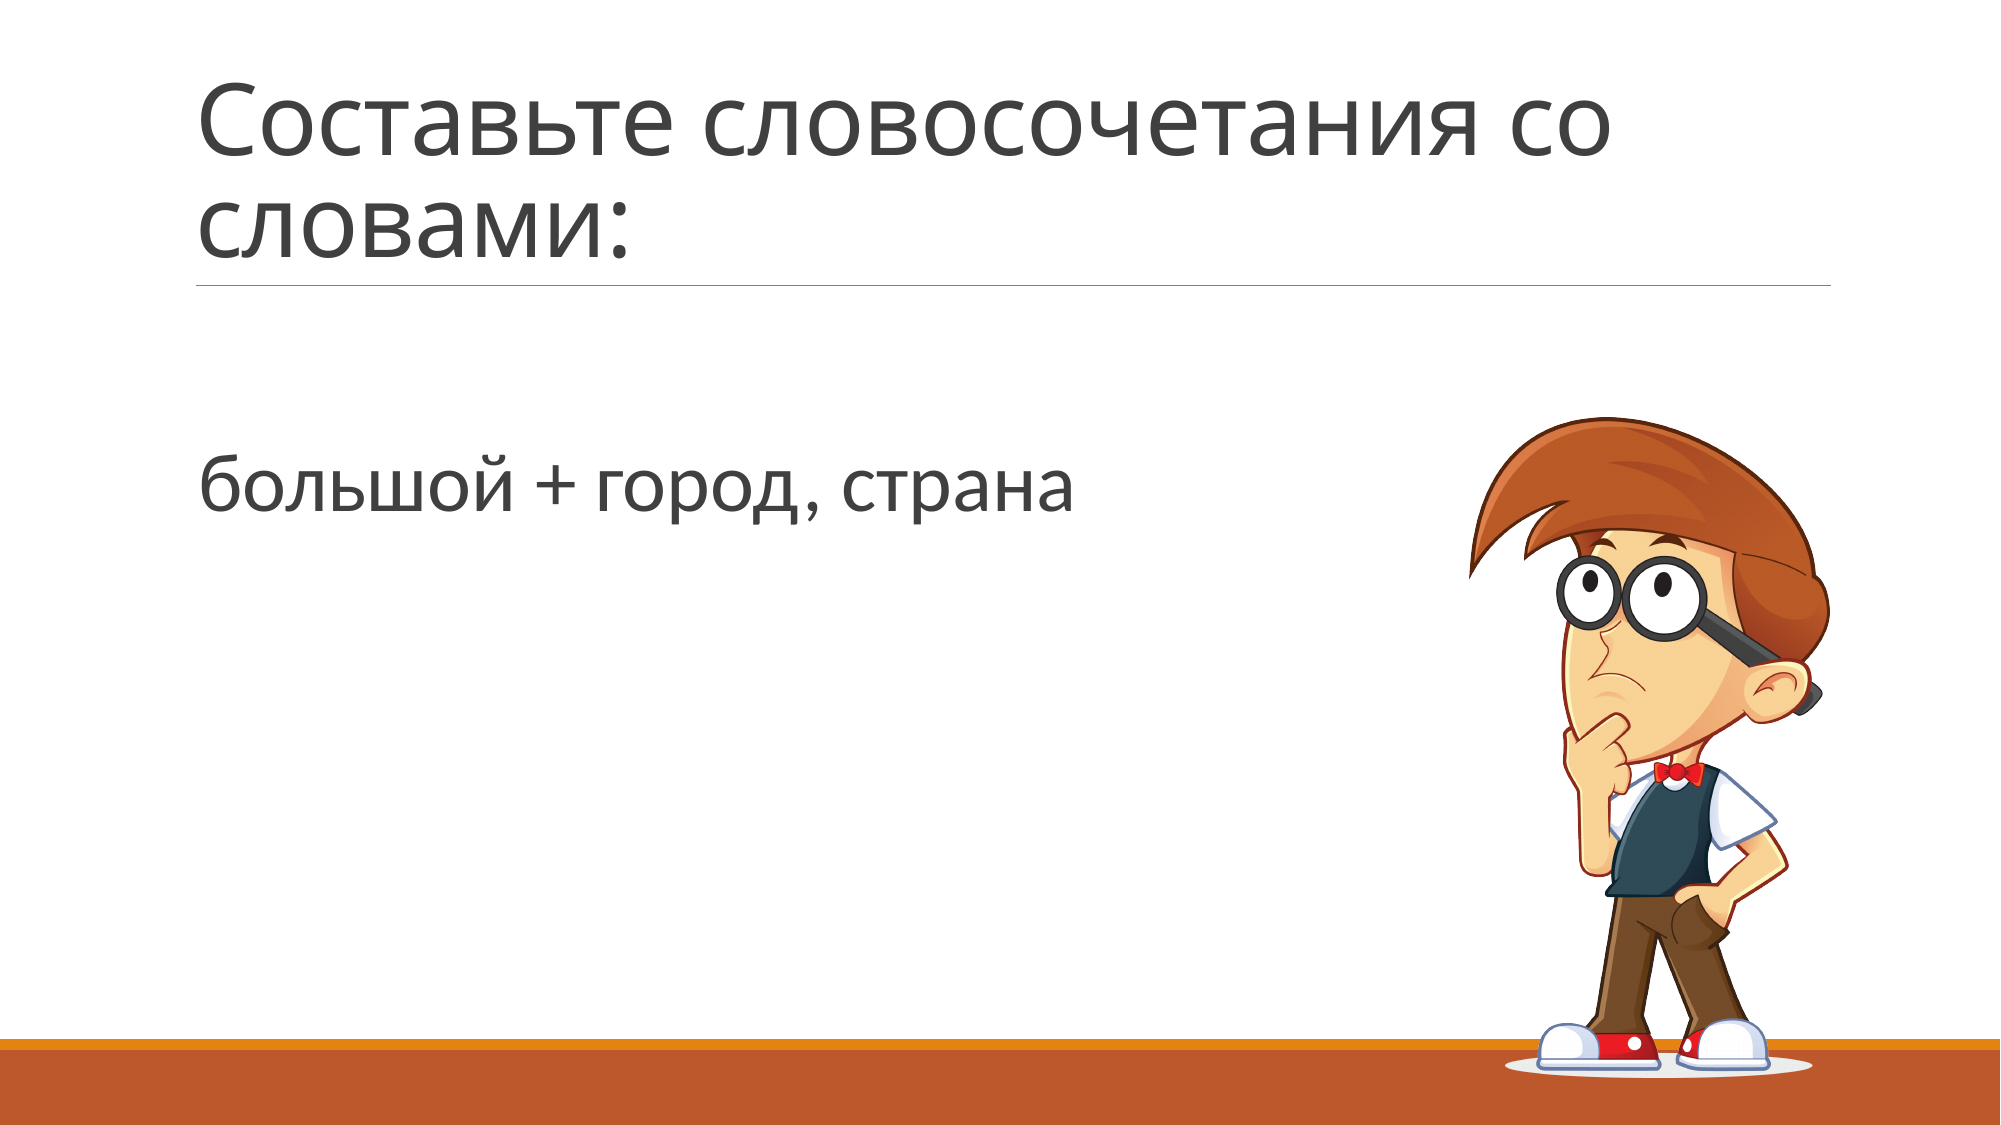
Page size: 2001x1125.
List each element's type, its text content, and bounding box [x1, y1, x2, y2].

list большой + город, страна [180, 302, 1830, 963]
title Составьте словосочетания со словами: [180, 47, 1830, 285]
picture [1468, 417, 1831, 1079]
